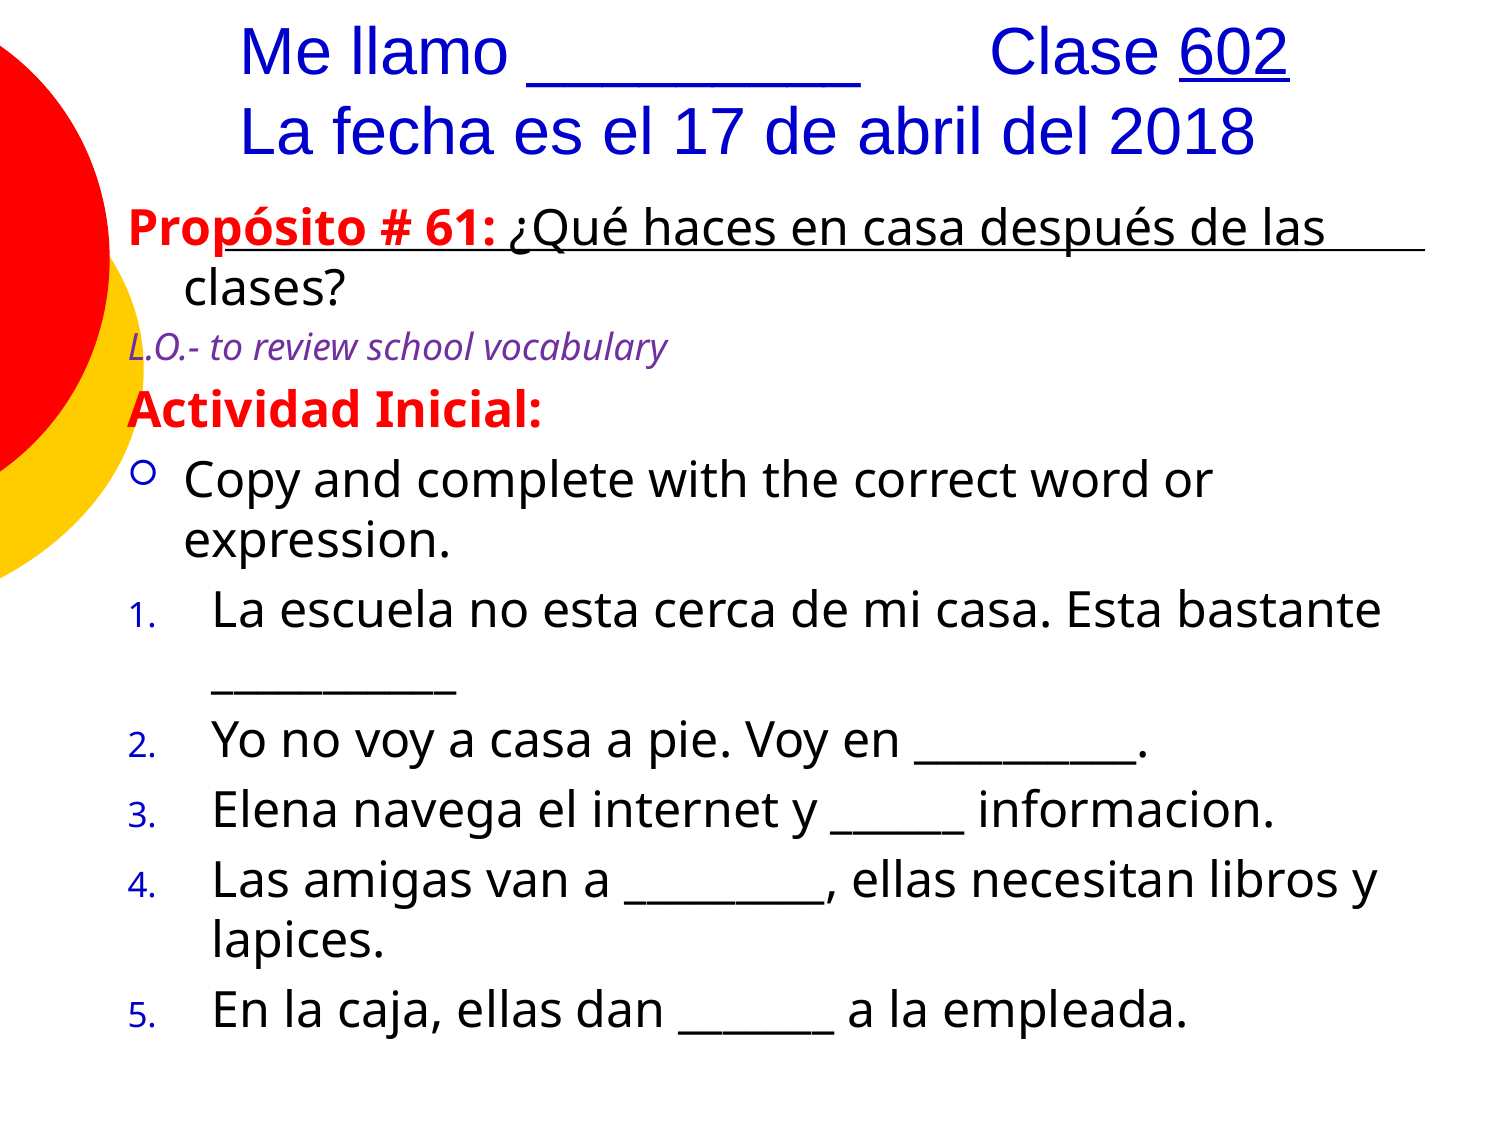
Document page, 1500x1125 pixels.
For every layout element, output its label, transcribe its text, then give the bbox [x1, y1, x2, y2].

list Propósito # 61: ¿Qué haces en casa después de las clases? L.O.- to review school vocabulary Actividad Inicial: Copy and complete with the correct word or expression. La escuela no esta cerca de mi casa. Esta bastante ___________ Yo no voy a casa a pie. Voy en __________. Elena navega el internet y ______ informacion. Las amigas van a _________, ellas necesitan libros y lapices. En la caja, ellas dan _______ a la empleada. [112, 187, 1500, 1063]
title Me llamo _________ Clase 602 La fecha es el 17 de abril del 2018 [224, 0, 1425, 175]
